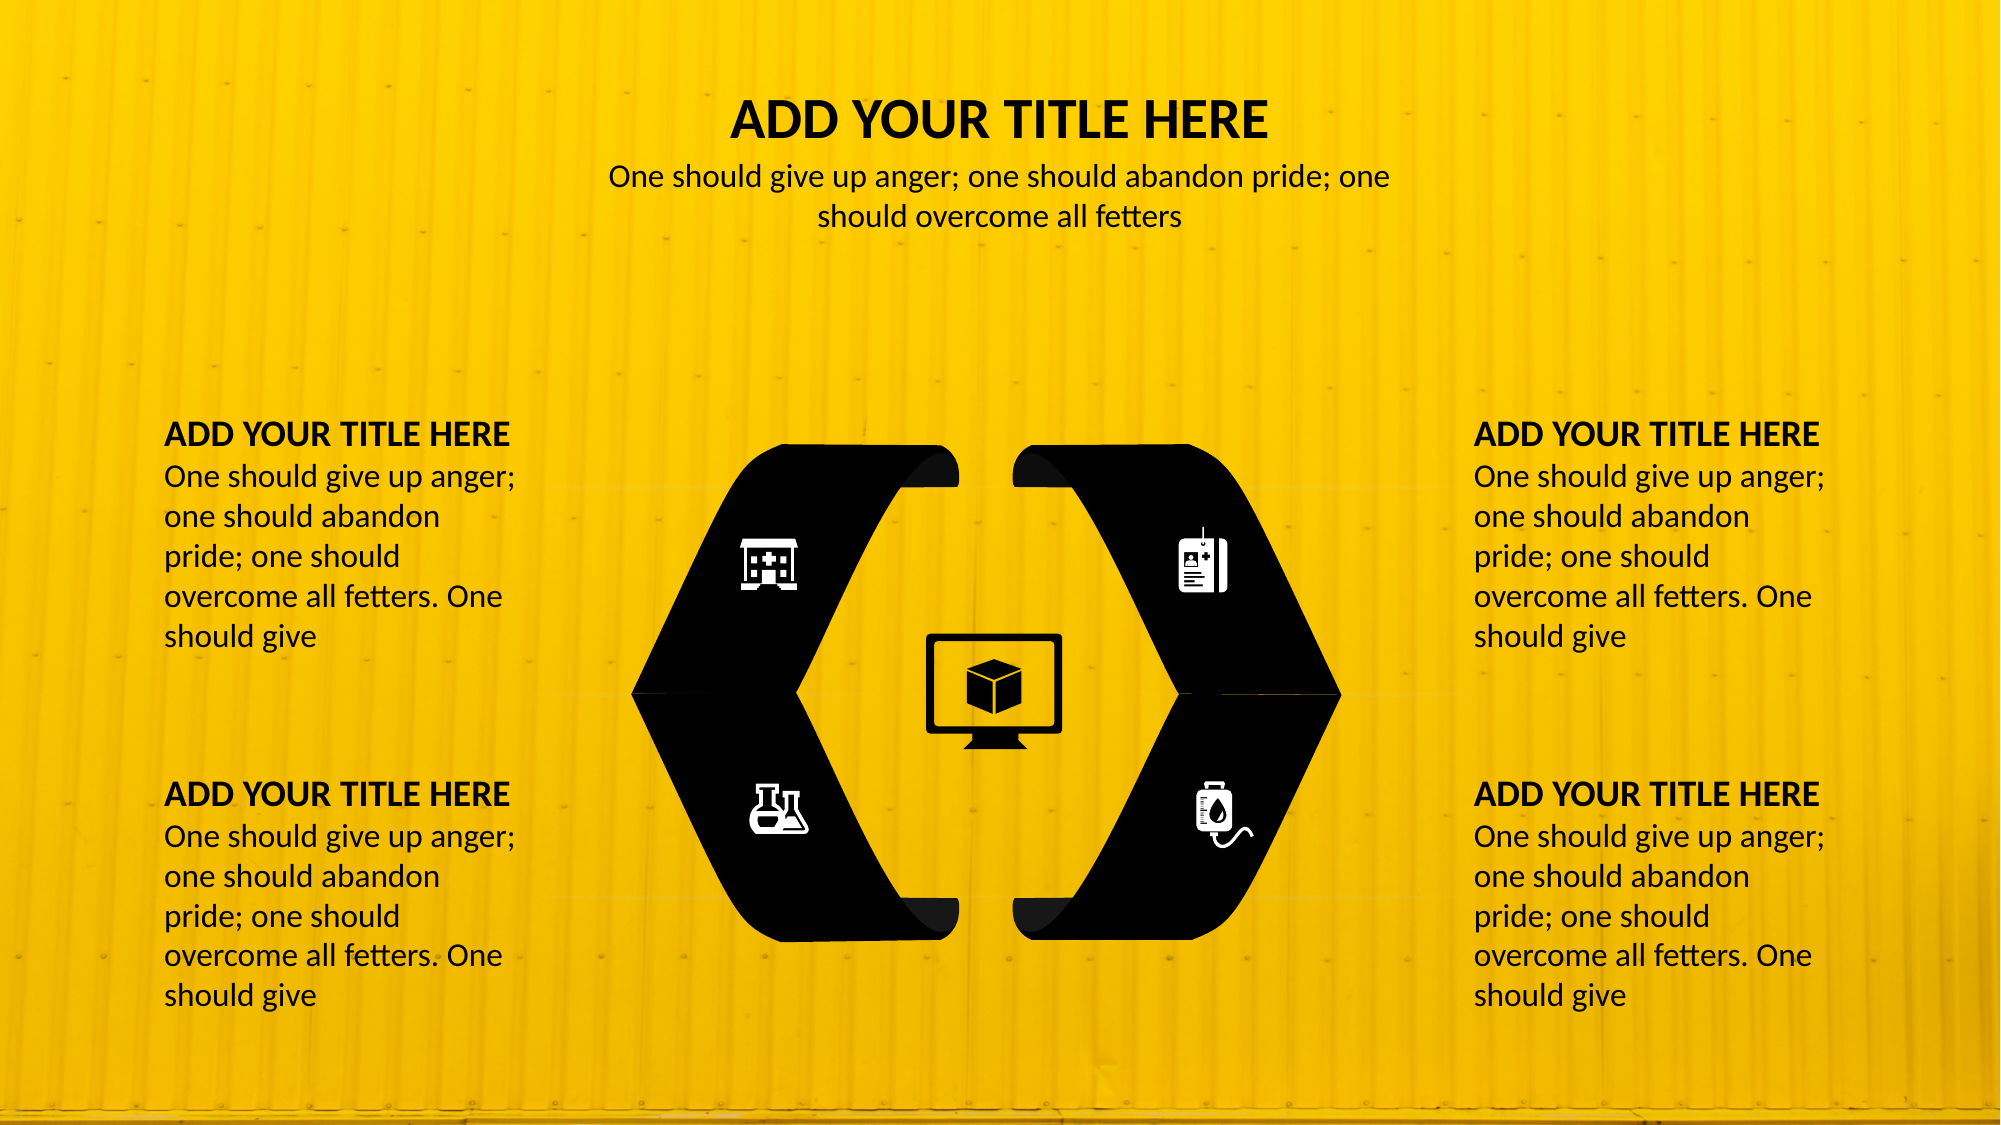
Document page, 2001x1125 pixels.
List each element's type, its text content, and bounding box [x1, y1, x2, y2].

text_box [528, 444, 1472, 943]
picture [0, 0, 2001, 1125]
text_box ADD YOUR TITLE HERE One should give up anger; one should abandon pride; one should overcome all fetters. One should give [1458, 761, 1851, 1021]
text_box ADD YOUR TITLE HERE One should give up anger; one should abandon pride; one should overcome all fetters. One should give [1458, 401, 1851, 662]
text_box One should give up anger; one should abandon pride; one should overcome all fetters [548, 147, 1452, 242]
text_box ADD YOUR TITLE HERE One should give up anger; one should abandon pride; one should overcome all fetters. One should give [149, 401, 541, 662]
text_box ADD YOUR TITLE HERE One should give up anger; one should abandon pride; one should overcome all fetters. One should give [149, 761, 541, 1021]
text_box ADD YOUR TITLE HERE [711, 72, 1289, 147]
